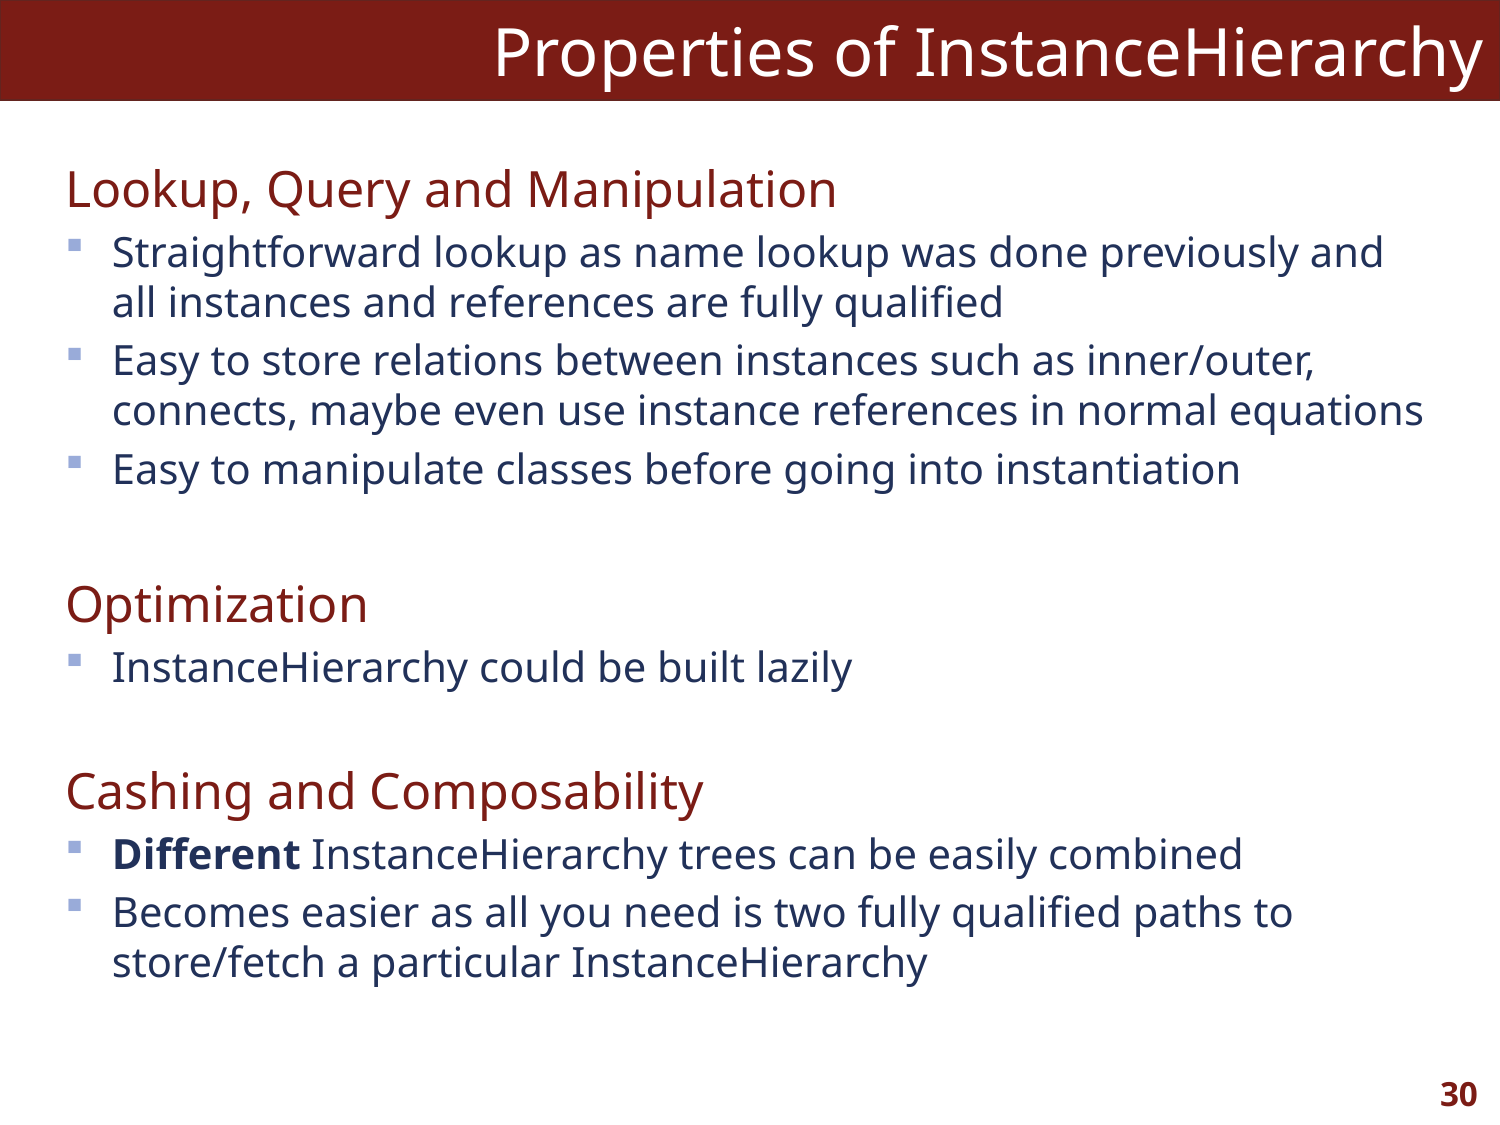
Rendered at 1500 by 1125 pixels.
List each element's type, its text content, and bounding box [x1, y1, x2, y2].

list Lookup, Query and Manipulation Straightforward lookup as name lookup was done previously and all instances and references are fully qualified Easy to store relations between instances such as inner/outer, connects, maybe even use instance references in normal equations Easy to manipulate classes before going into instantiation Optimization InstanceHierarchy could be built lazily Cashing and Composability Different InstanceHierarchy trees can be easily combined Becomes easier as all you need is two fully qualified paths to store/fetch a particular InstanceHierarchy [49, 149, 1451, 1076]
title Properties of InstanceHierarchy [274, 0, 1500, 101]
slide_number 30 [1342, 1065, 1494, 1116]
